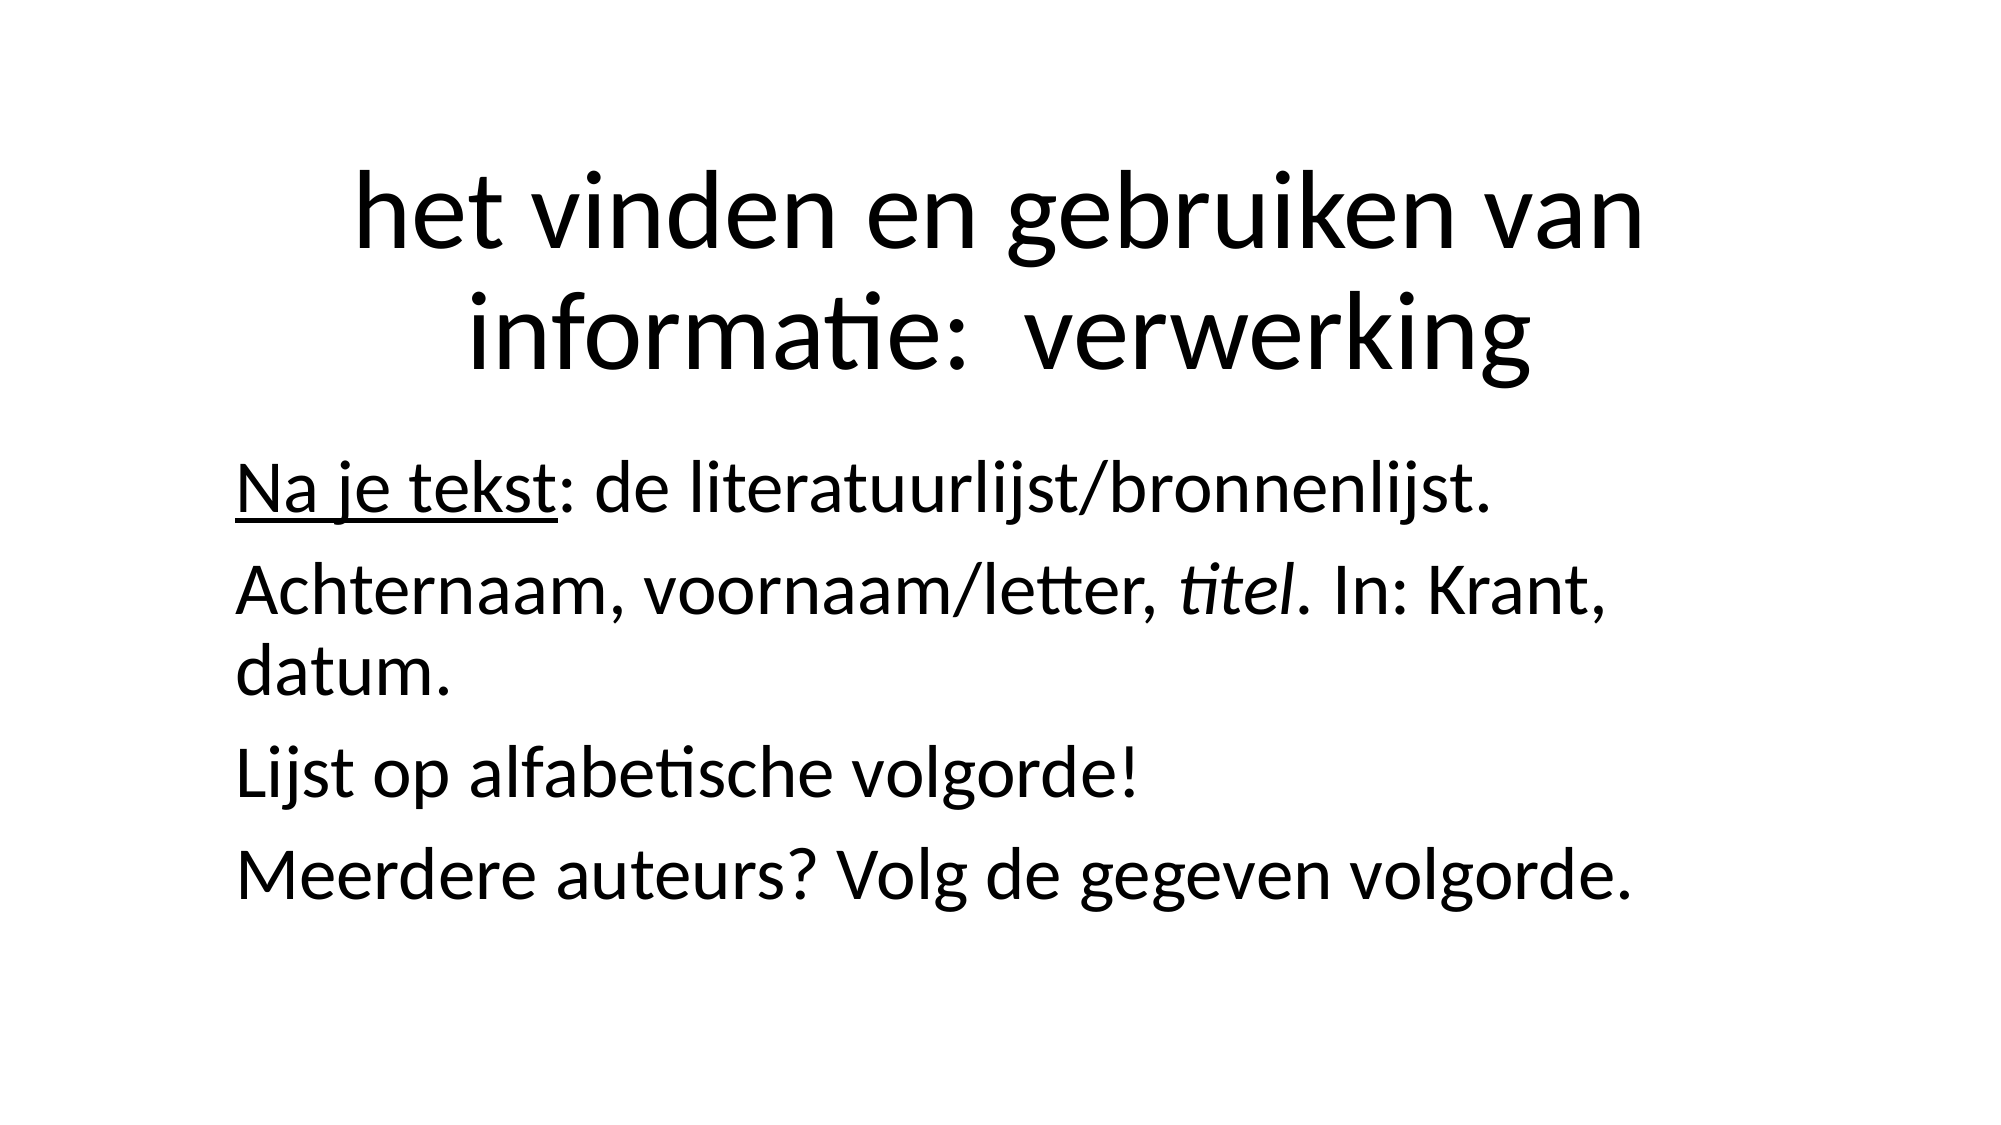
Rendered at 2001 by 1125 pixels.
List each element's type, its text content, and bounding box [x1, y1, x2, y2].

title het vinden en gebruiken van informatie: verwerking [249, 184, 1750, 402]
subtitle Na je tekst: de literatuurlijst/bronnenlijst. Achternaam, voornaam/letter, titel. In: Krant, datum. Lijst op alfabetische volgorde! Meerdere auteurs? Volg de gegeven volgorde. [220, 440, 1791, 991]
